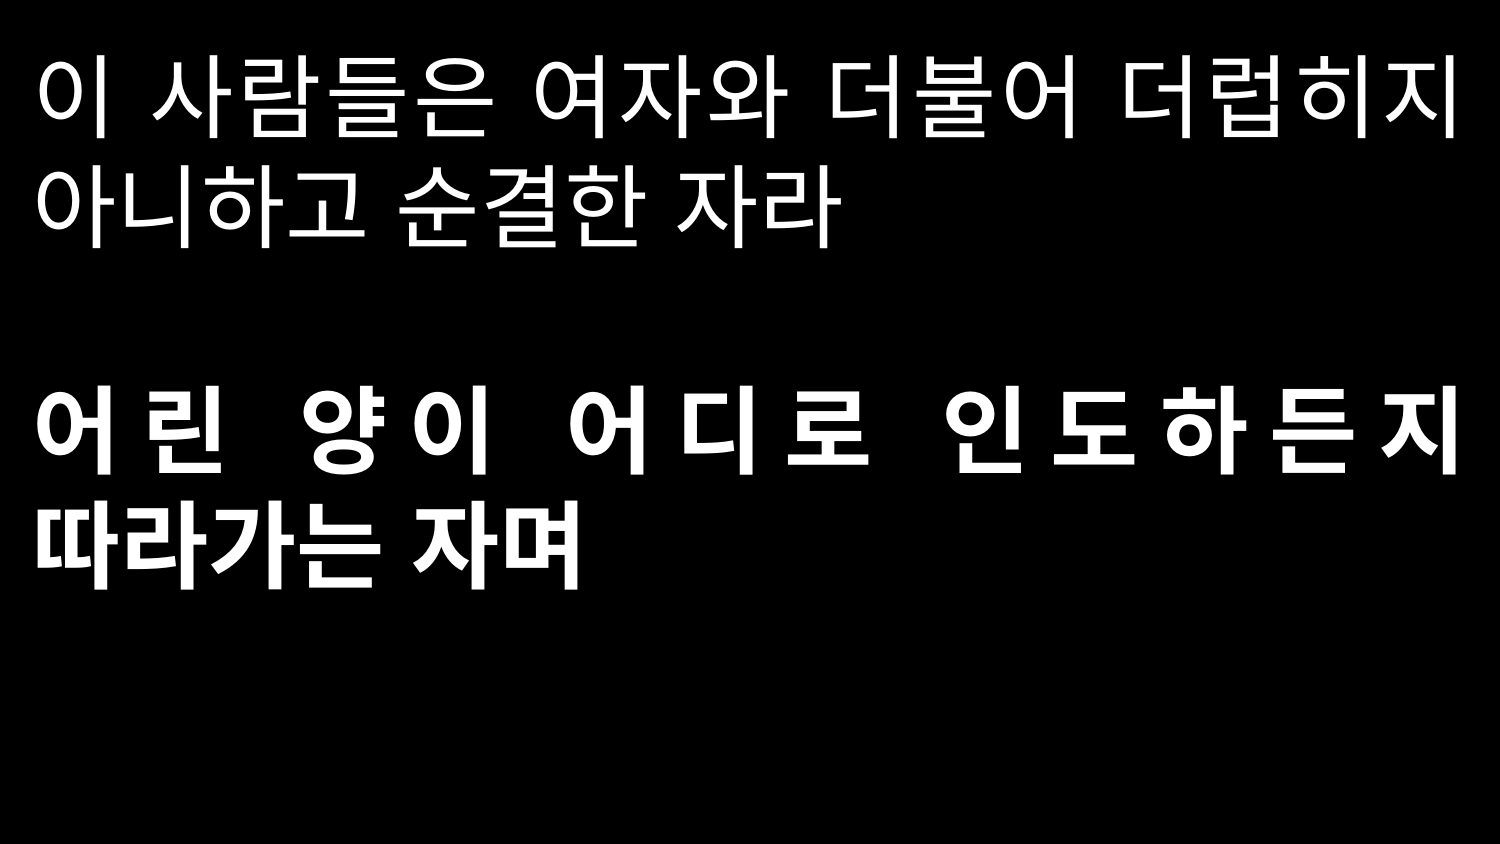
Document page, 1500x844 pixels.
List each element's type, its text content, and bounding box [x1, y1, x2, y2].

text_box 이 사람들은 여자와 더불어 더럽히지 아니하고 순결한 자라 [17, 32, 1483, 267]
text_box 어린 양이 어디로 인도하든지 따라가는 자며 [17, 362, 1483, 608]
